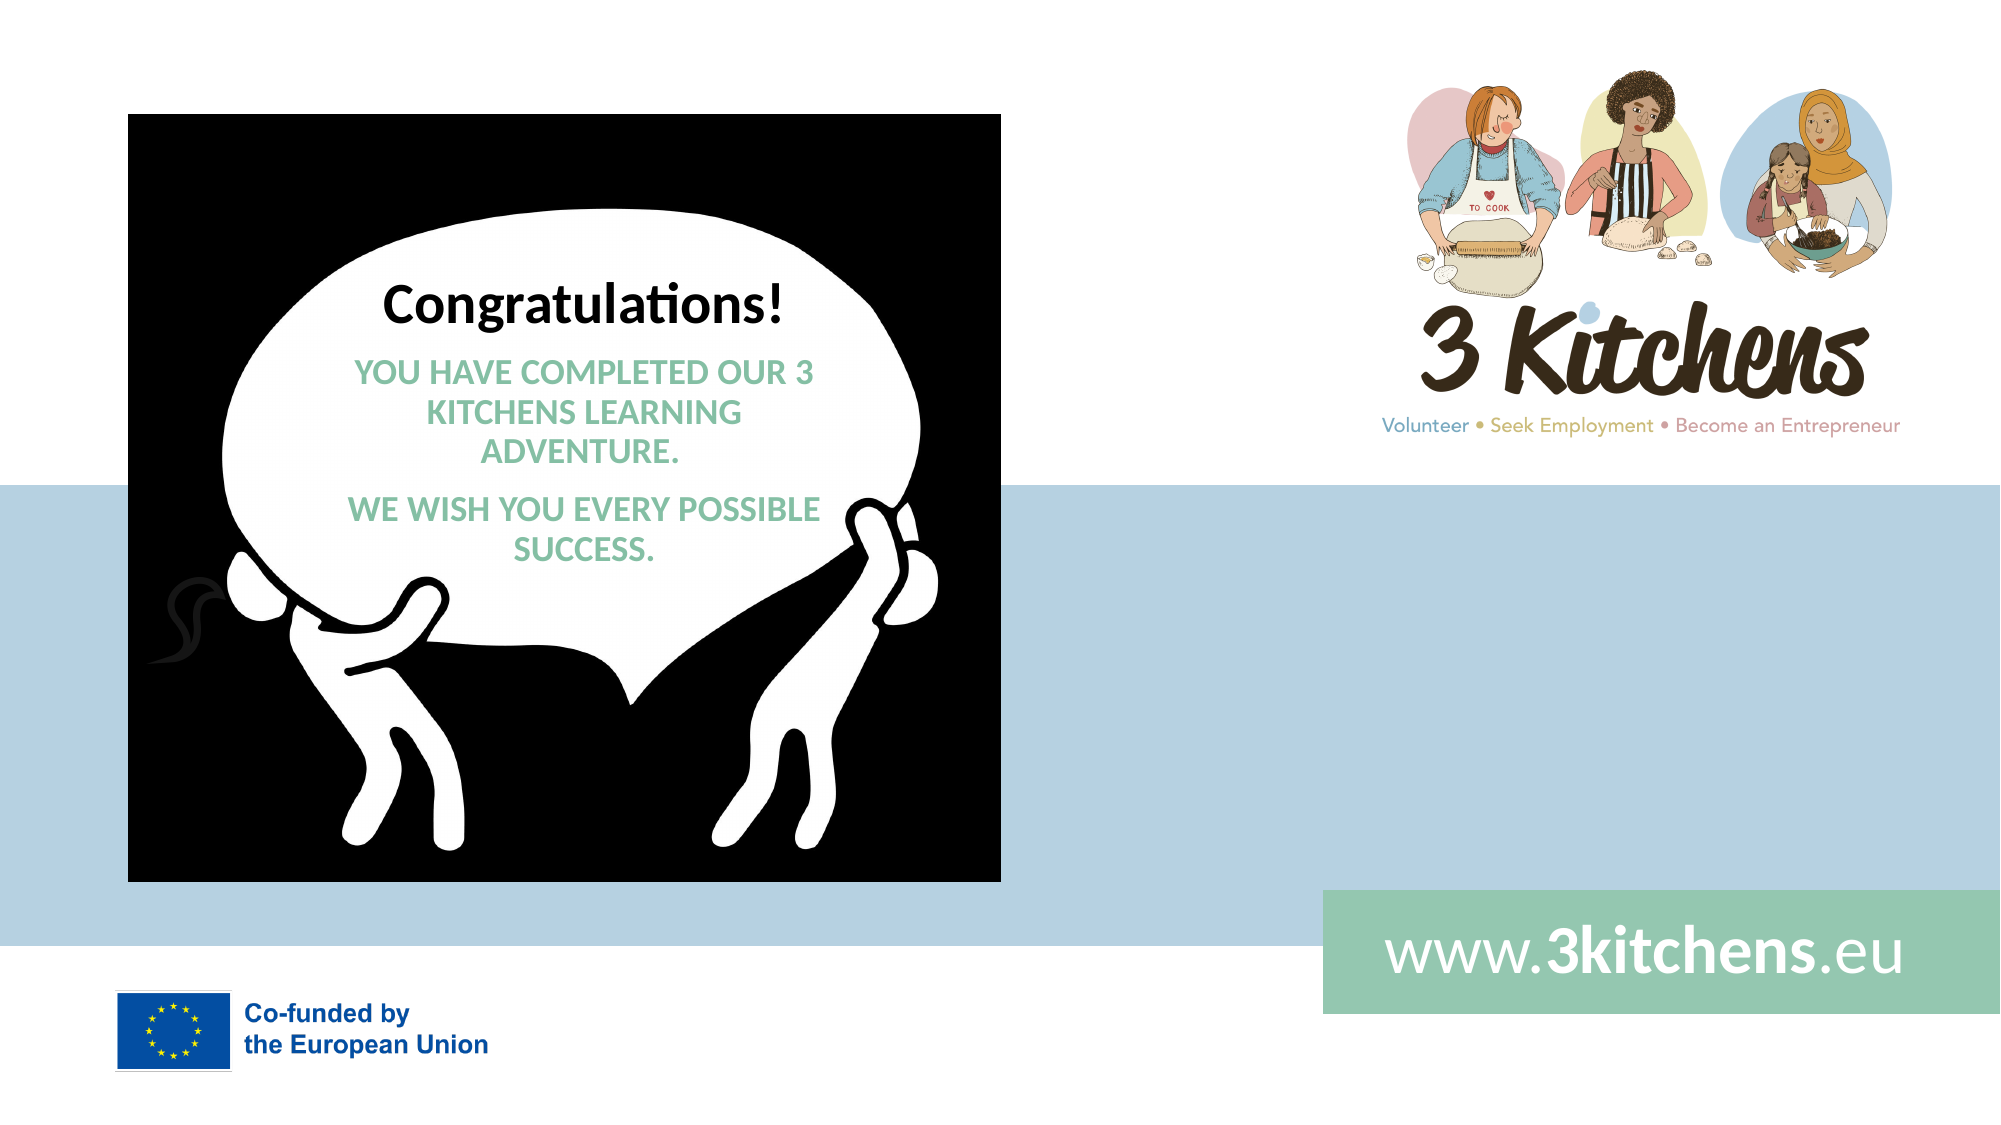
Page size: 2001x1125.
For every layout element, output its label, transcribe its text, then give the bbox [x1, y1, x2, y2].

text_box [1244, 442, 1769, 563]
picture [1349, 23, 1957, 462]
picture [112, 988, 516, 1074]
list www.3kitchens.eu [1323, 891, 1921, 1012]
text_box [128, 114, 1001, 882]
